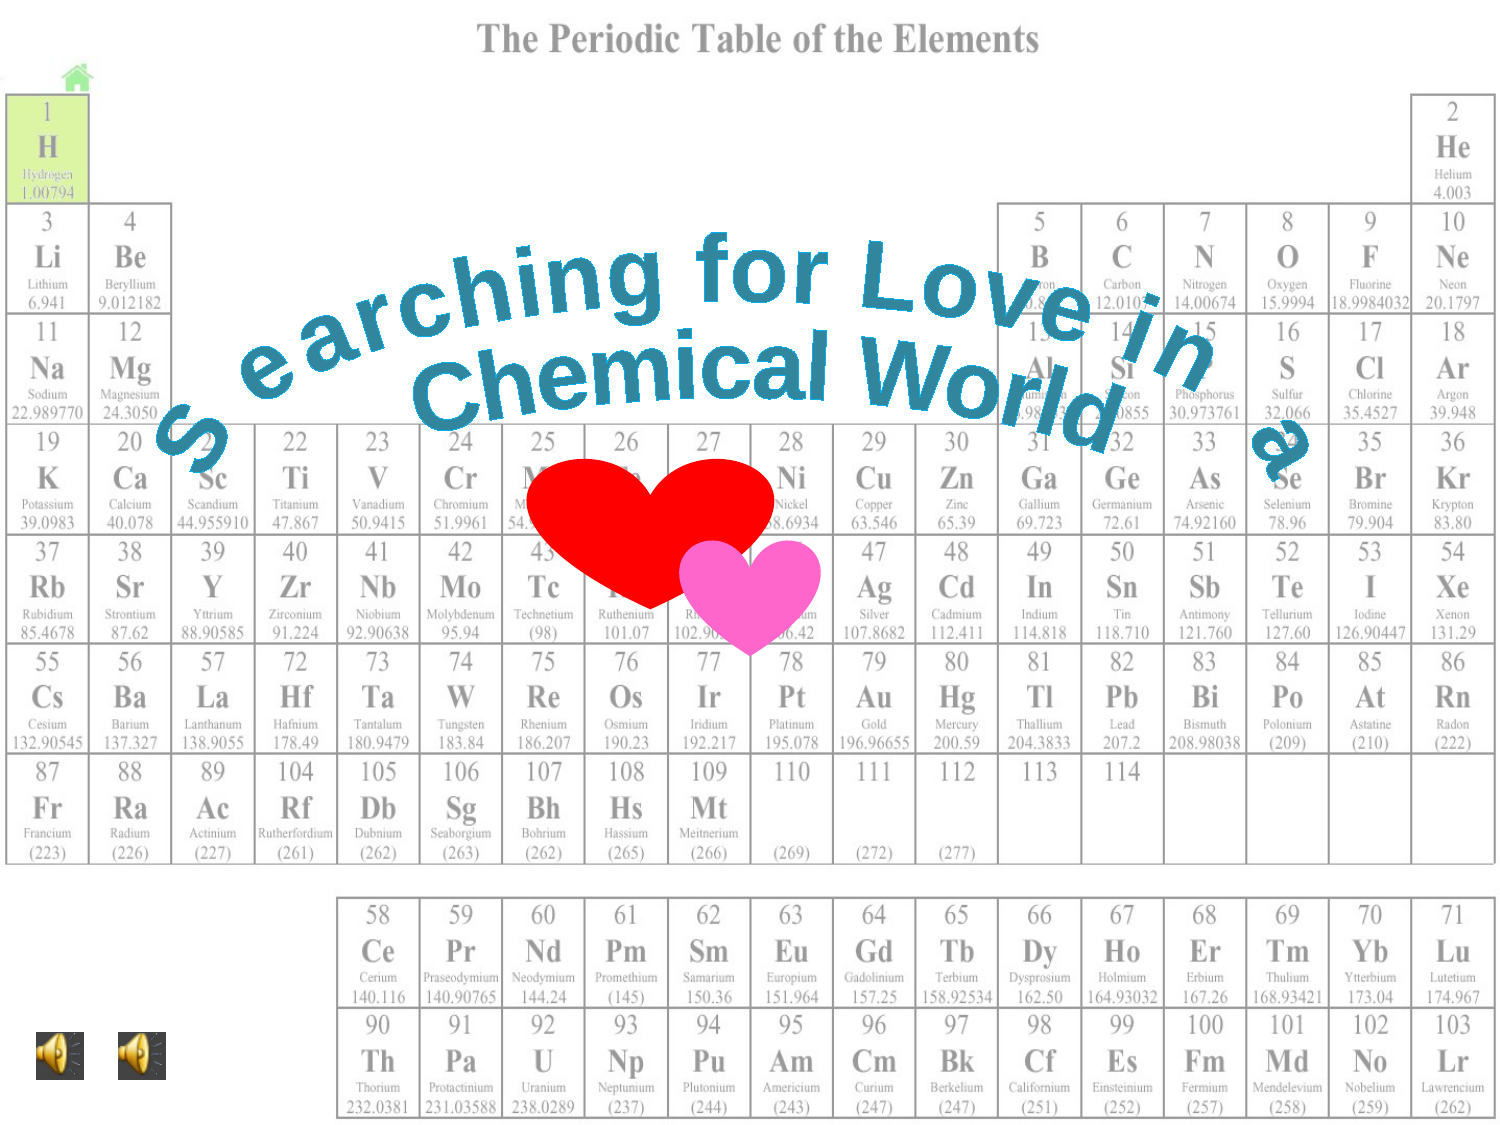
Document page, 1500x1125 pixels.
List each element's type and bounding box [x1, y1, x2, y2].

text_box [677, 538, 823, 658]
text_box [524, 456, 777, 612]
picture [34, 1031, 86, 1082]
picture [116, 1031, 168, 1082]
